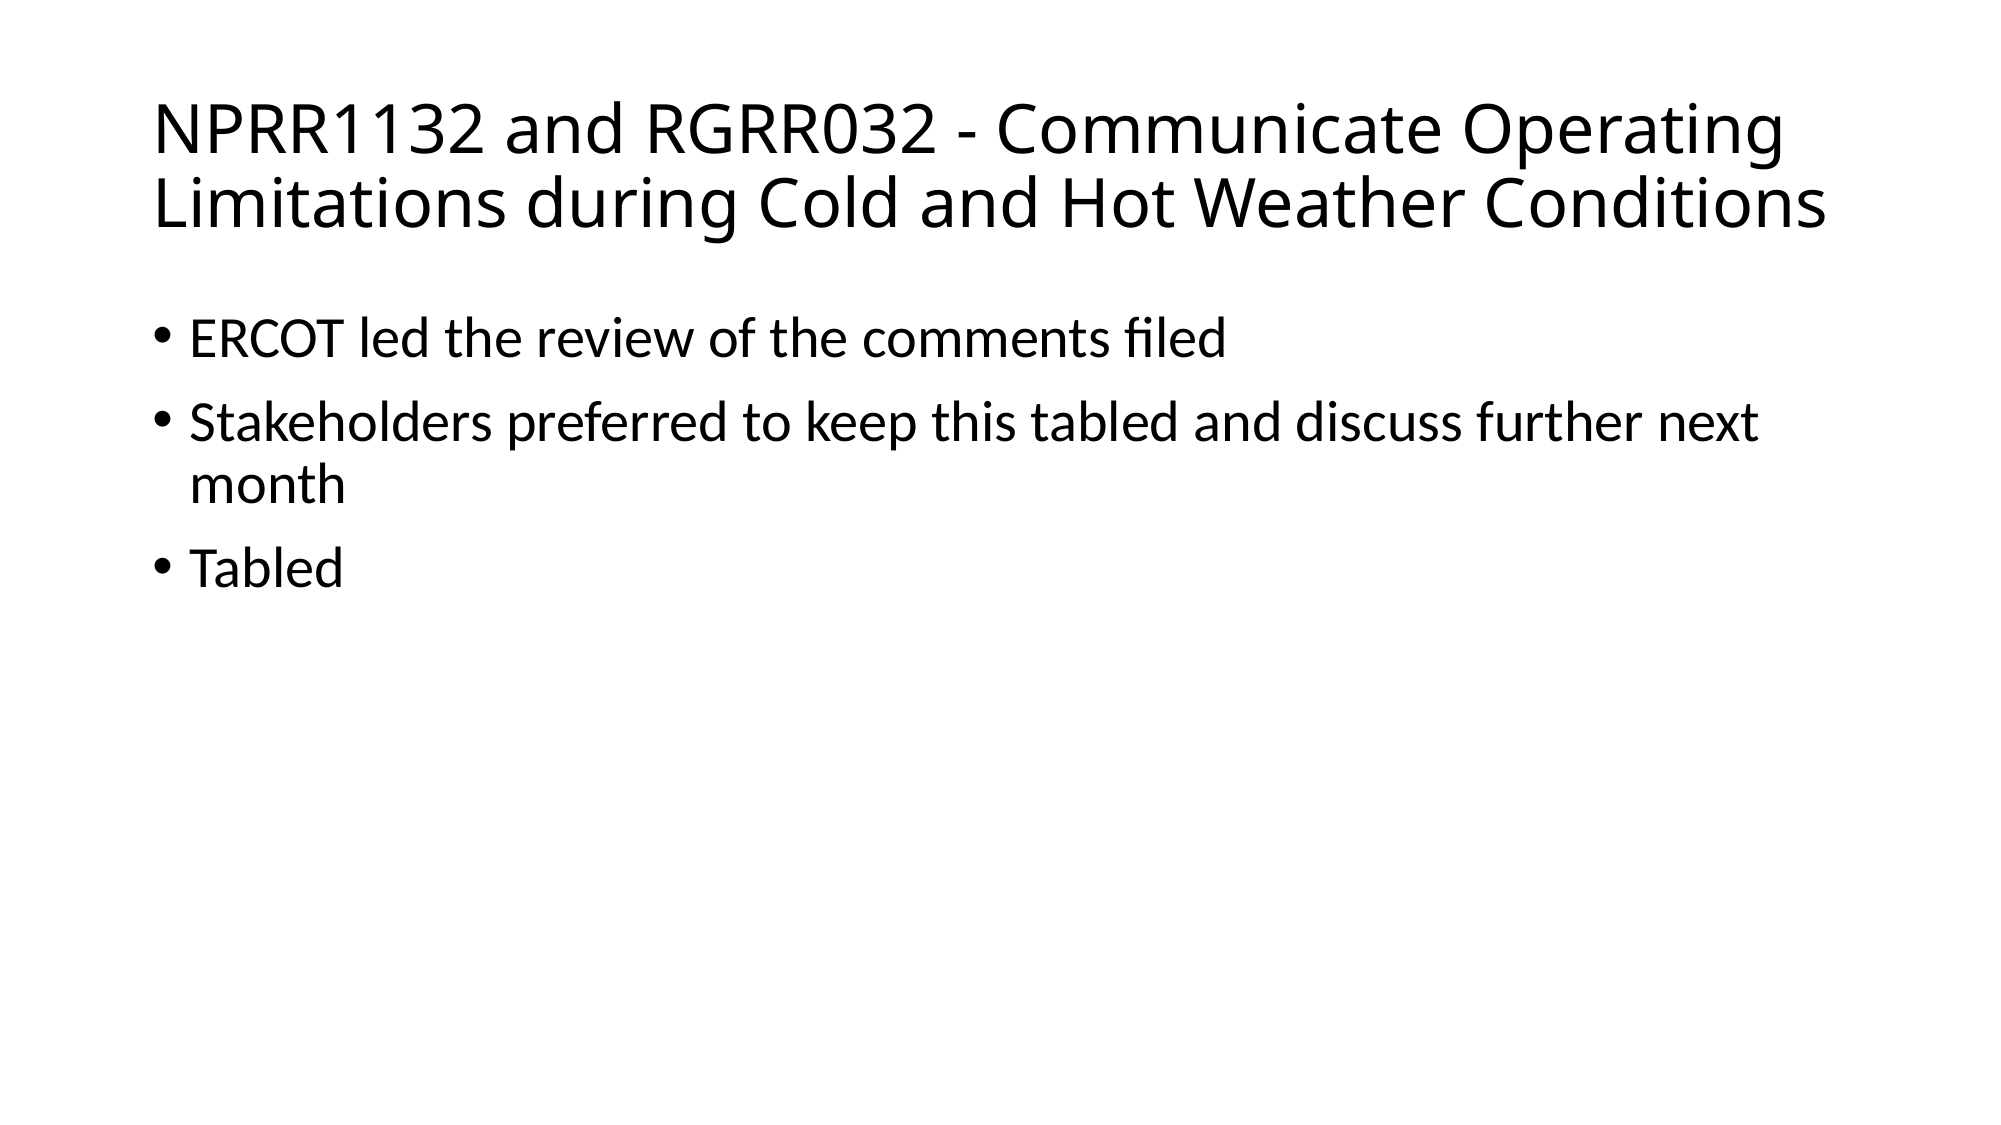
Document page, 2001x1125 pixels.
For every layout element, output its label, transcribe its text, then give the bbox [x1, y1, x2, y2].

title NPRR1132 and RGRR032 - Communicate Operating Limitations during Cold and Hot Weather Conditions [137, 59, 1863, 278]
list ERCOT led the review of the comments filed Stakeholders preferred to keep this tabled and discuss further next month Tabled [137, 299, 1863, 1014]
